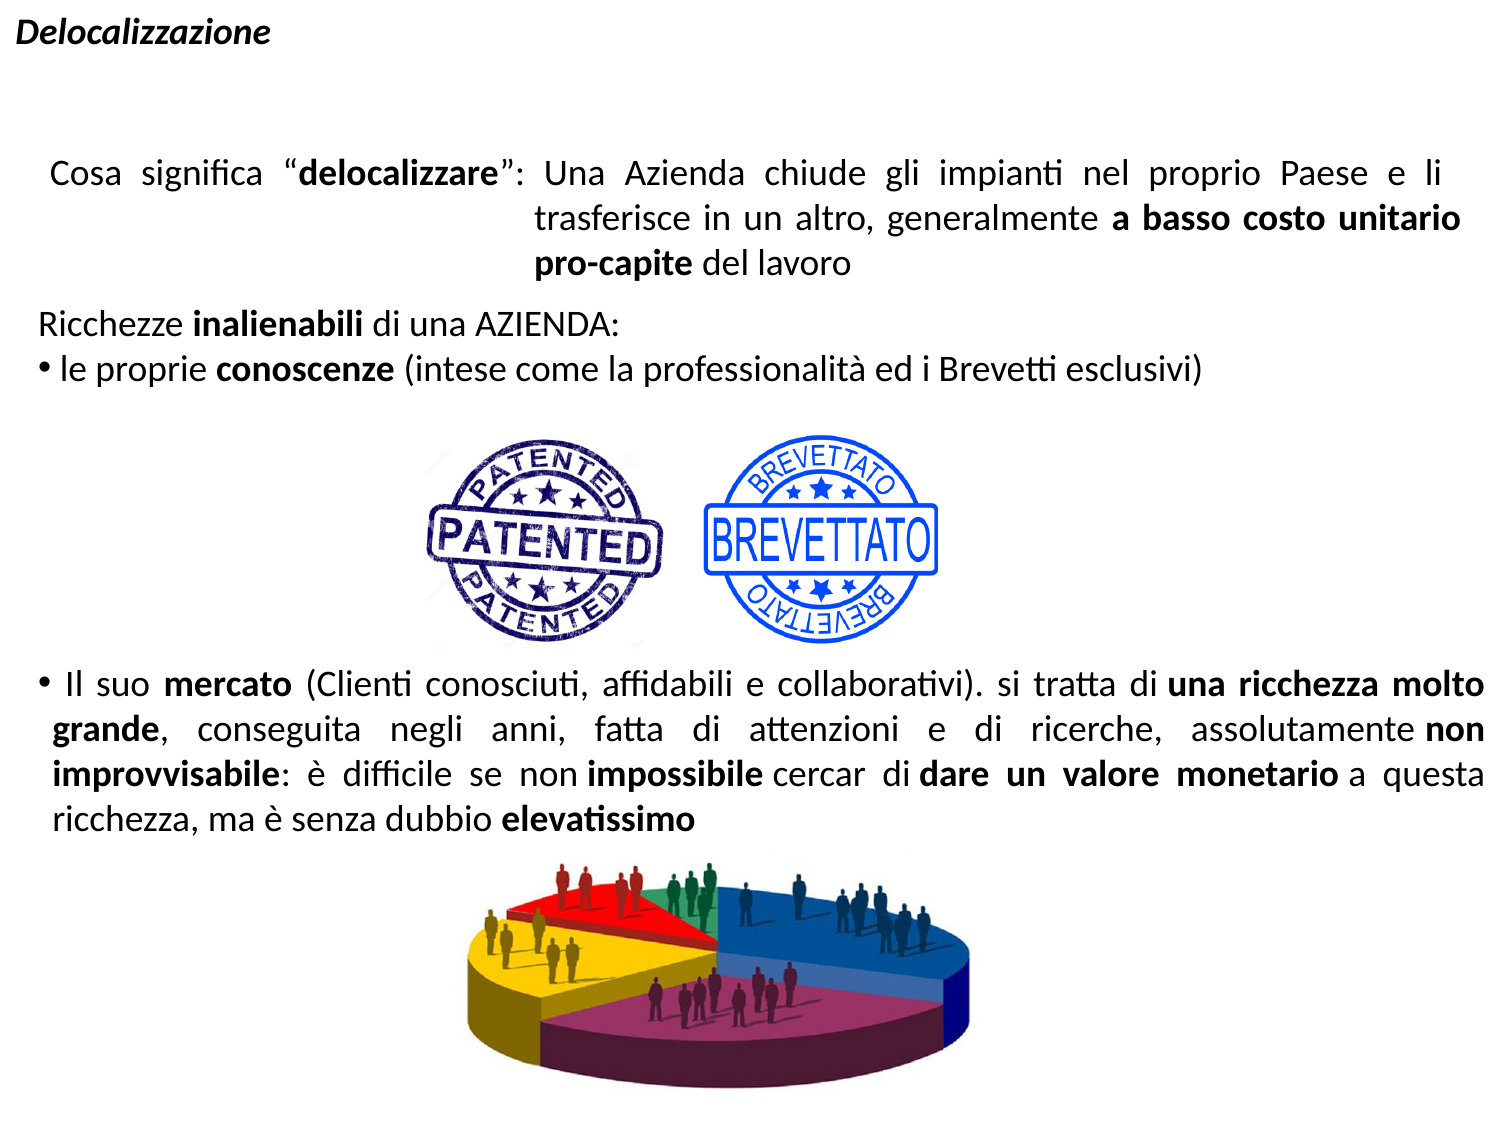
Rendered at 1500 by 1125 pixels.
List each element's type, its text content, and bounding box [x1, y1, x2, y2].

picture [421, 433, 669, 650]
text_box Ricchezze inalienabili di una AZIENDA: le proprie conoscenze (intese come la professionalità ed i Brevetti esclusivi) Il suo mercato (Clienti conosciuti, affidabili e collaborativi). si tratta di una ricchezza molto grande, conseguita negli anni, fatta di attenzioni e di ricerche, assolutamente non improvvisabile: è difficile se non impossibile cercar di dare un valore monetario a questa ricchezza, ma è senza dubbio elevatissimo [23, 291, 1500, 1117]
picture [445, 843, 985, 1093]
text_box Delocalizzazione [0, 0, 287, 60]
text_box Cosa significa “delocalizzare”: Una Azienda chiude gli impianti nel proprio Paese e li trasferisce in un altro, generalmente a basso costo unitario pro-capite del lavoro [35, 140, 1477, 291]
picture [702, 421, 938, 657]
